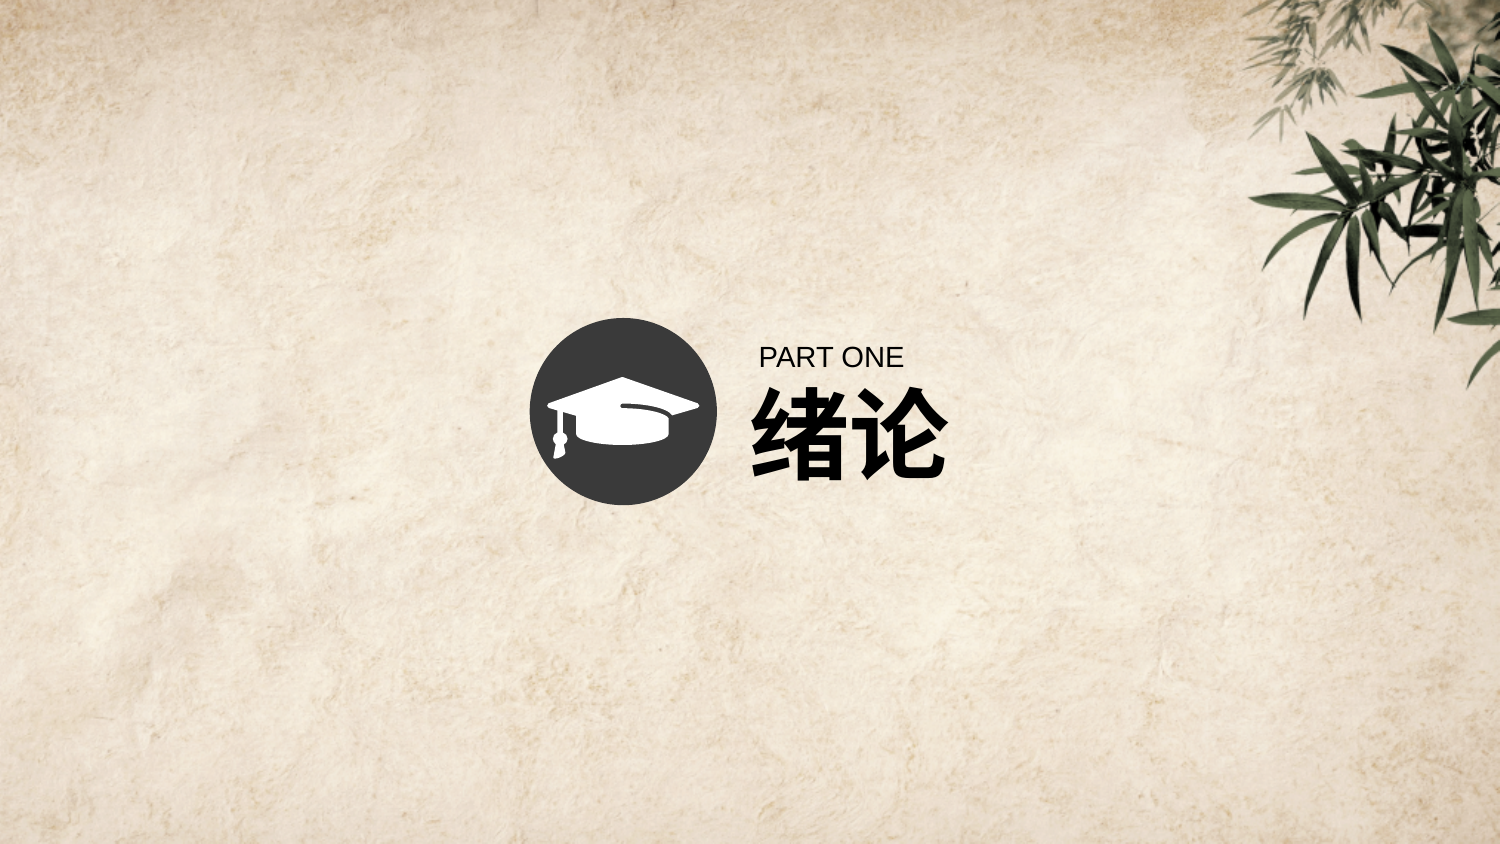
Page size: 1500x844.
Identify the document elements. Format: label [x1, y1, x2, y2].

text_box [530, 318, 716, 505]
text_box [729, 331, 970, 502]
picture [0, 0, 1500, 844]
